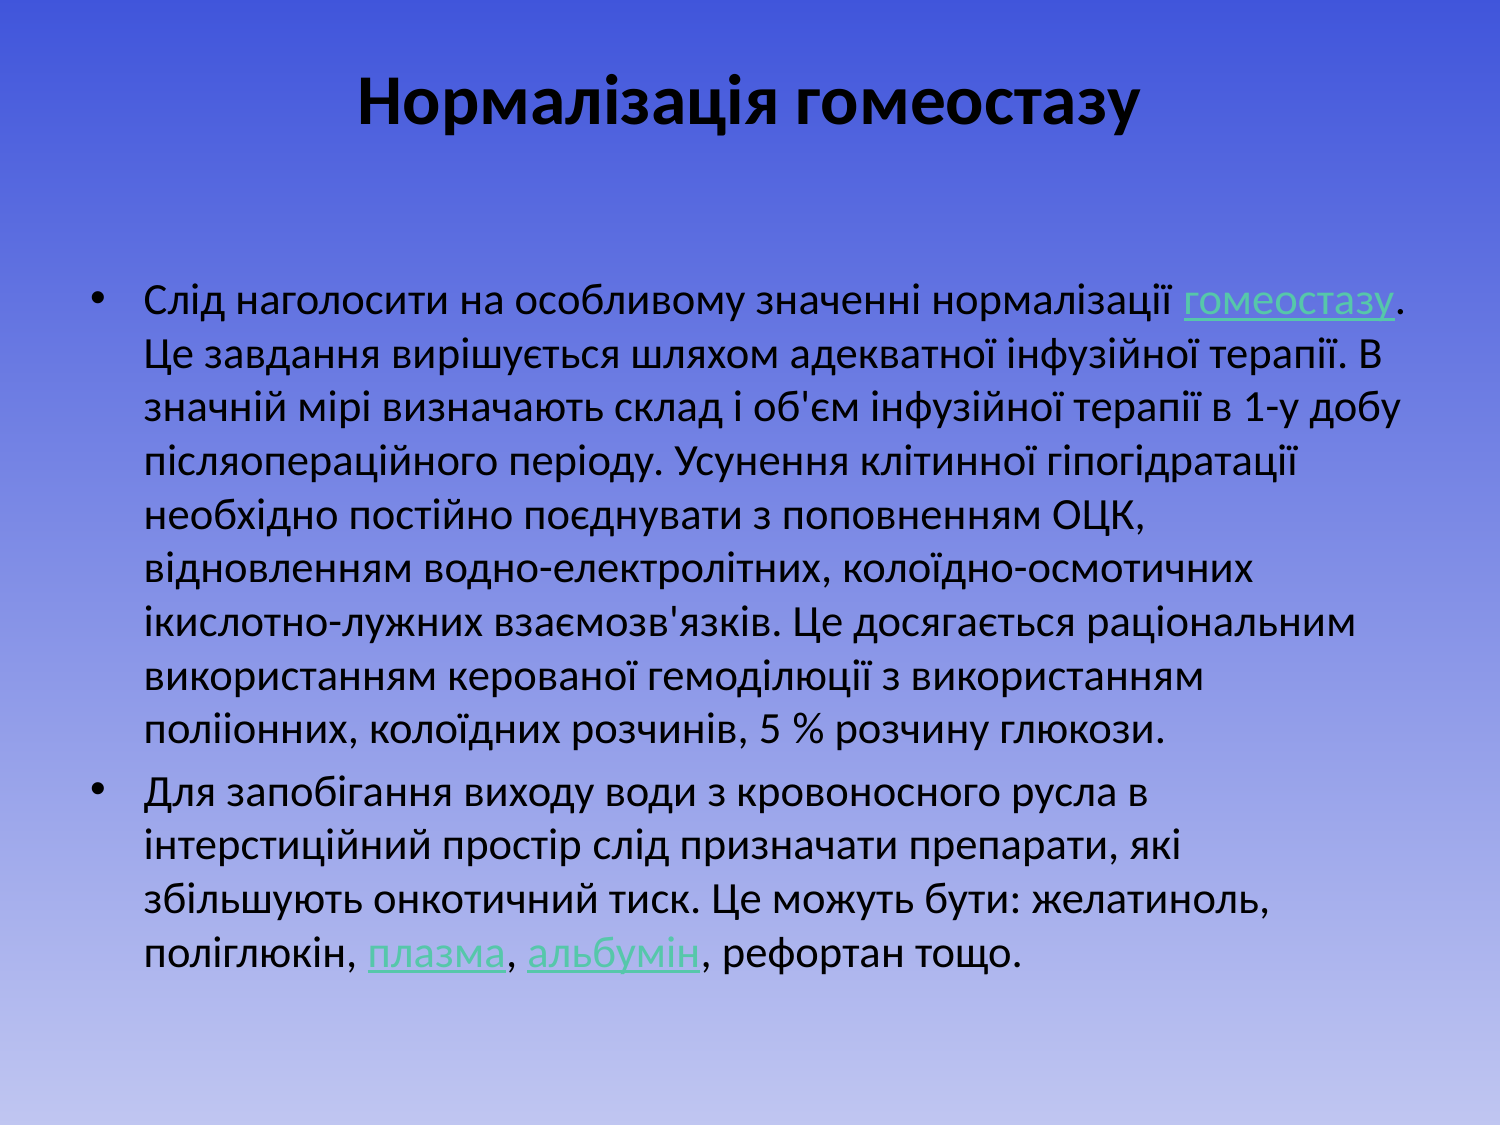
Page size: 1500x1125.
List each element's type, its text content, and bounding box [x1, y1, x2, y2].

list Слід наголосити на особливому значенні нормалізації гомеостазу. Це завдання вирішується шляхом адекватної інфузійної терапії. В значній мірі визначають склад і об'єм інфузійної терапії в 1-у добу післяопераційного періоду. Усунення клітинної гіпогідратації необхідно постійно поєднувати з поповненням ОЦК, відновленням водно-електролітних, колоїдно-осмотичних ікислотно-лужних взаємозв'язків. Це досягається раціональним використанням керованої гемоділюції з використанням полііонних, колоїдних розчинів, 5 % розчину глюкози. Для запобігання виходу води з кровоносного русла в інтерстиційний простір слід призначати препарати, які збільшують онко­тичний тиск. Це можуть бути: желатиноль, поліглюкін, плазма, альбумін, рефортан тощо. [75, 262, 1425, 1005]
title Нормалізація гомеостазу [75, 45, 1425, 233]
